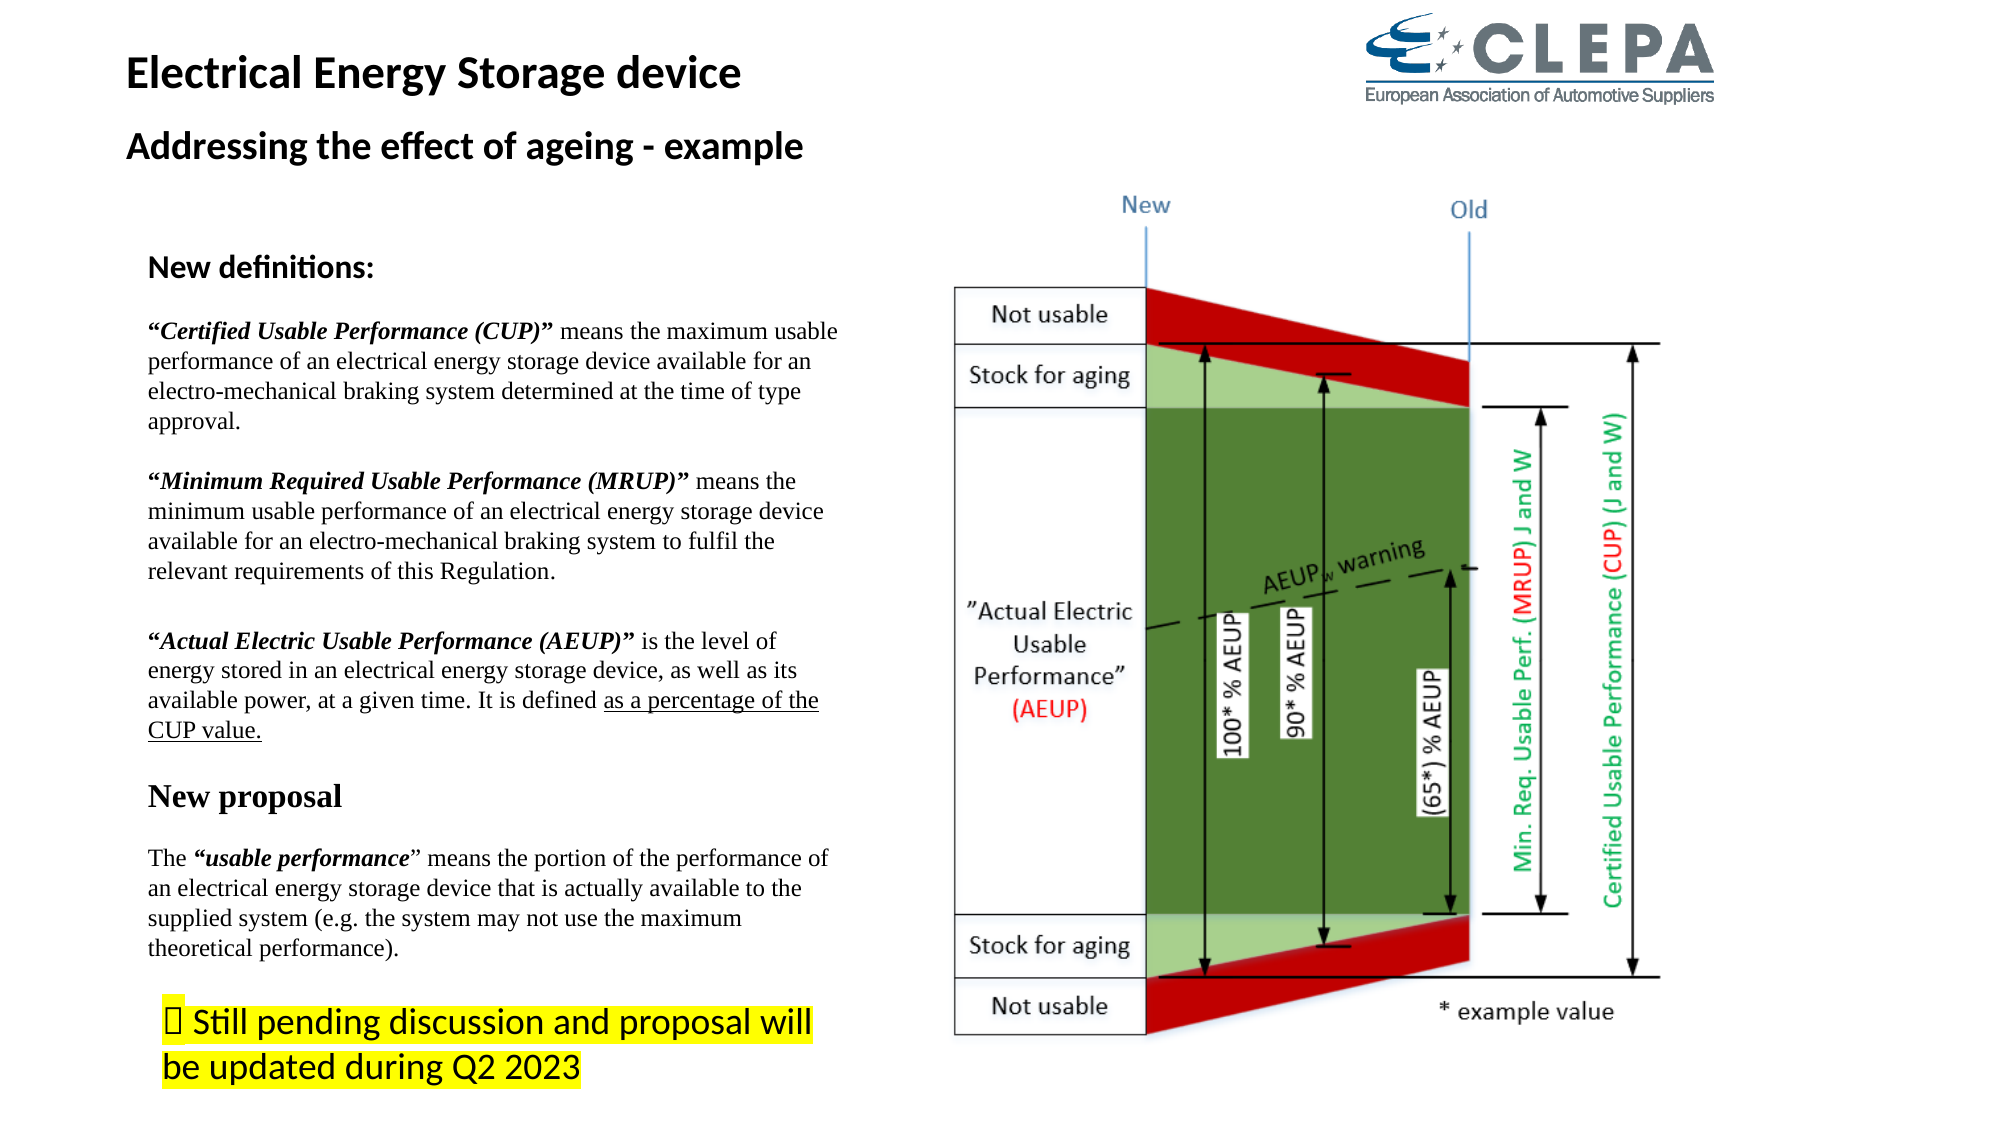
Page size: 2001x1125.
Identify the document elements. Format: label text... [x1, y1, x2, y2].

picture [944, 184, 1683, 1050]
text_box  Still pending discussion and proposal will be updated during Q2 2023 [147, 989, 833, 1095]
picture [1366, 13, 1714, 105]
text_box Electrical Energy Storage device Addressing the effect of ageing - example [111, 33, 1269, 176]
text_box New definitions: “Certified Usable Performance (CUP)” means the maximum usable performance of an electrical energy storage device available for an electro-mechanical braking system determined at the time of type approval. “Minimum Required Usable Performance (MRUP)” means the minimum usable performance of an electrical energy storage device available for an electro-mechanical braking system to fulfil the relevant requirements of this Regulation. “Actual Electric Usable Performance (AEUP)” is the level of energy stored in an electrical energy storage device, as well as its available power, at a given time. It is defined as a percentage of the CUP value. New proposal The “usable performance” means the portion of the performance of an electrical energy storage device that is actually available to the supplied system (e.g. the system may not use the maximum theoretical performance). [133, 237, 855, 969]
